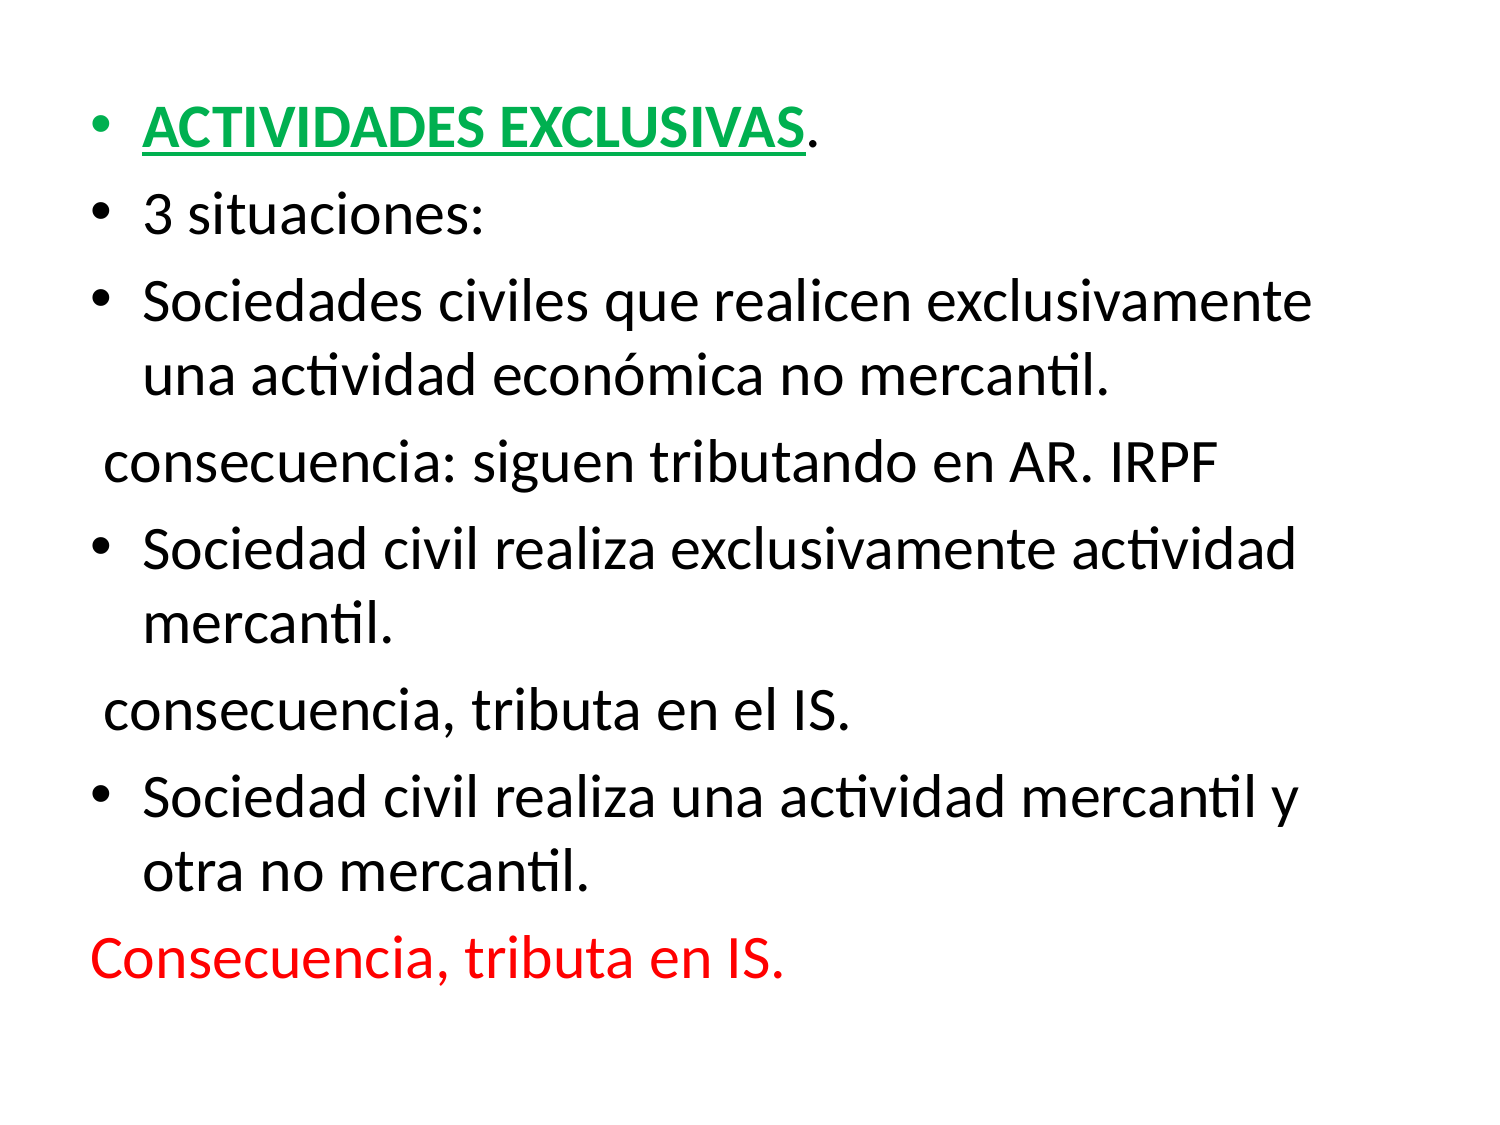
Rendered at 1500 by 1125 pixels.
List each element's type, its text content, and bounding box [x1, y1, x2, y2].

list ACTIVIDADES EXCLUSIVAS. 3 situaciones: Sociedades civiles que realicen exclusivamente una actividad económica no mercantil. consecuencia: siguen tributando en AR. IRPF Sociedad civil realiza exclusivamente actividad mercantil. consecuencia, tributa en el IS. Sociedad civil realiza una actividad mercantil y otra no mercantil. Consecuencia, tributa en IS. [75, 78, 1425, 1005]
